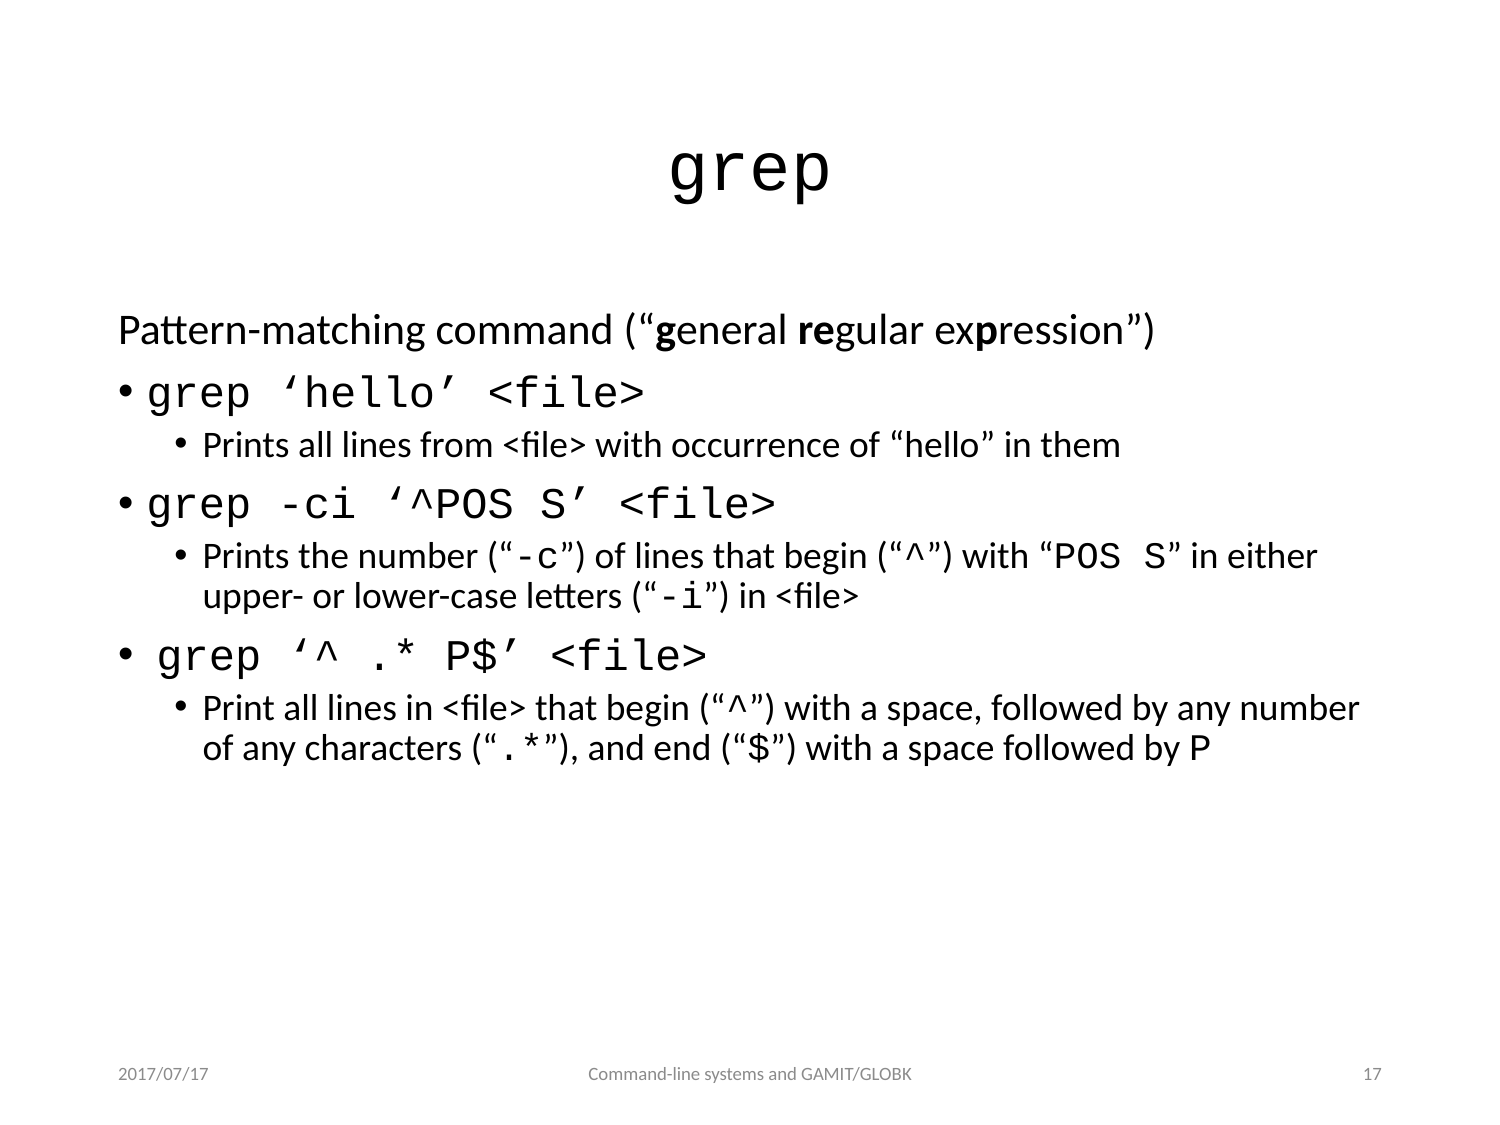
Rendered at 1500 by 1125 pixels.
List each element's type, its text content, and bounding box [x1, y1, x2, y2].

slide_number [103, 1042, 441, 1103]
footer Command-line systems and GAMIT/GLOBK [496, 1042, 1004, 1103]
list Pattern-matching command (“general regular expression”) grep ‘hello’ <file> Prints all lines from <file> with occurrence of “hello” in them grep -ci ‘^POS S’ <file> Prints the number (“-c”) of lines that begin (“^”) with “POS S” in either upper- or lower-case letters (“-i”) in <file> grep ‘^ .* P$’ <file> Print all lines in <file> that begin (“^”) with a space, followed by any number of any characters (“.*”), and end (“$”) with a space followed by P [103, 299, 1397, 1014]
slide_number 16 [1059, 1042, 1397, 1103]
title grep [103, 59, 1397, 278]
